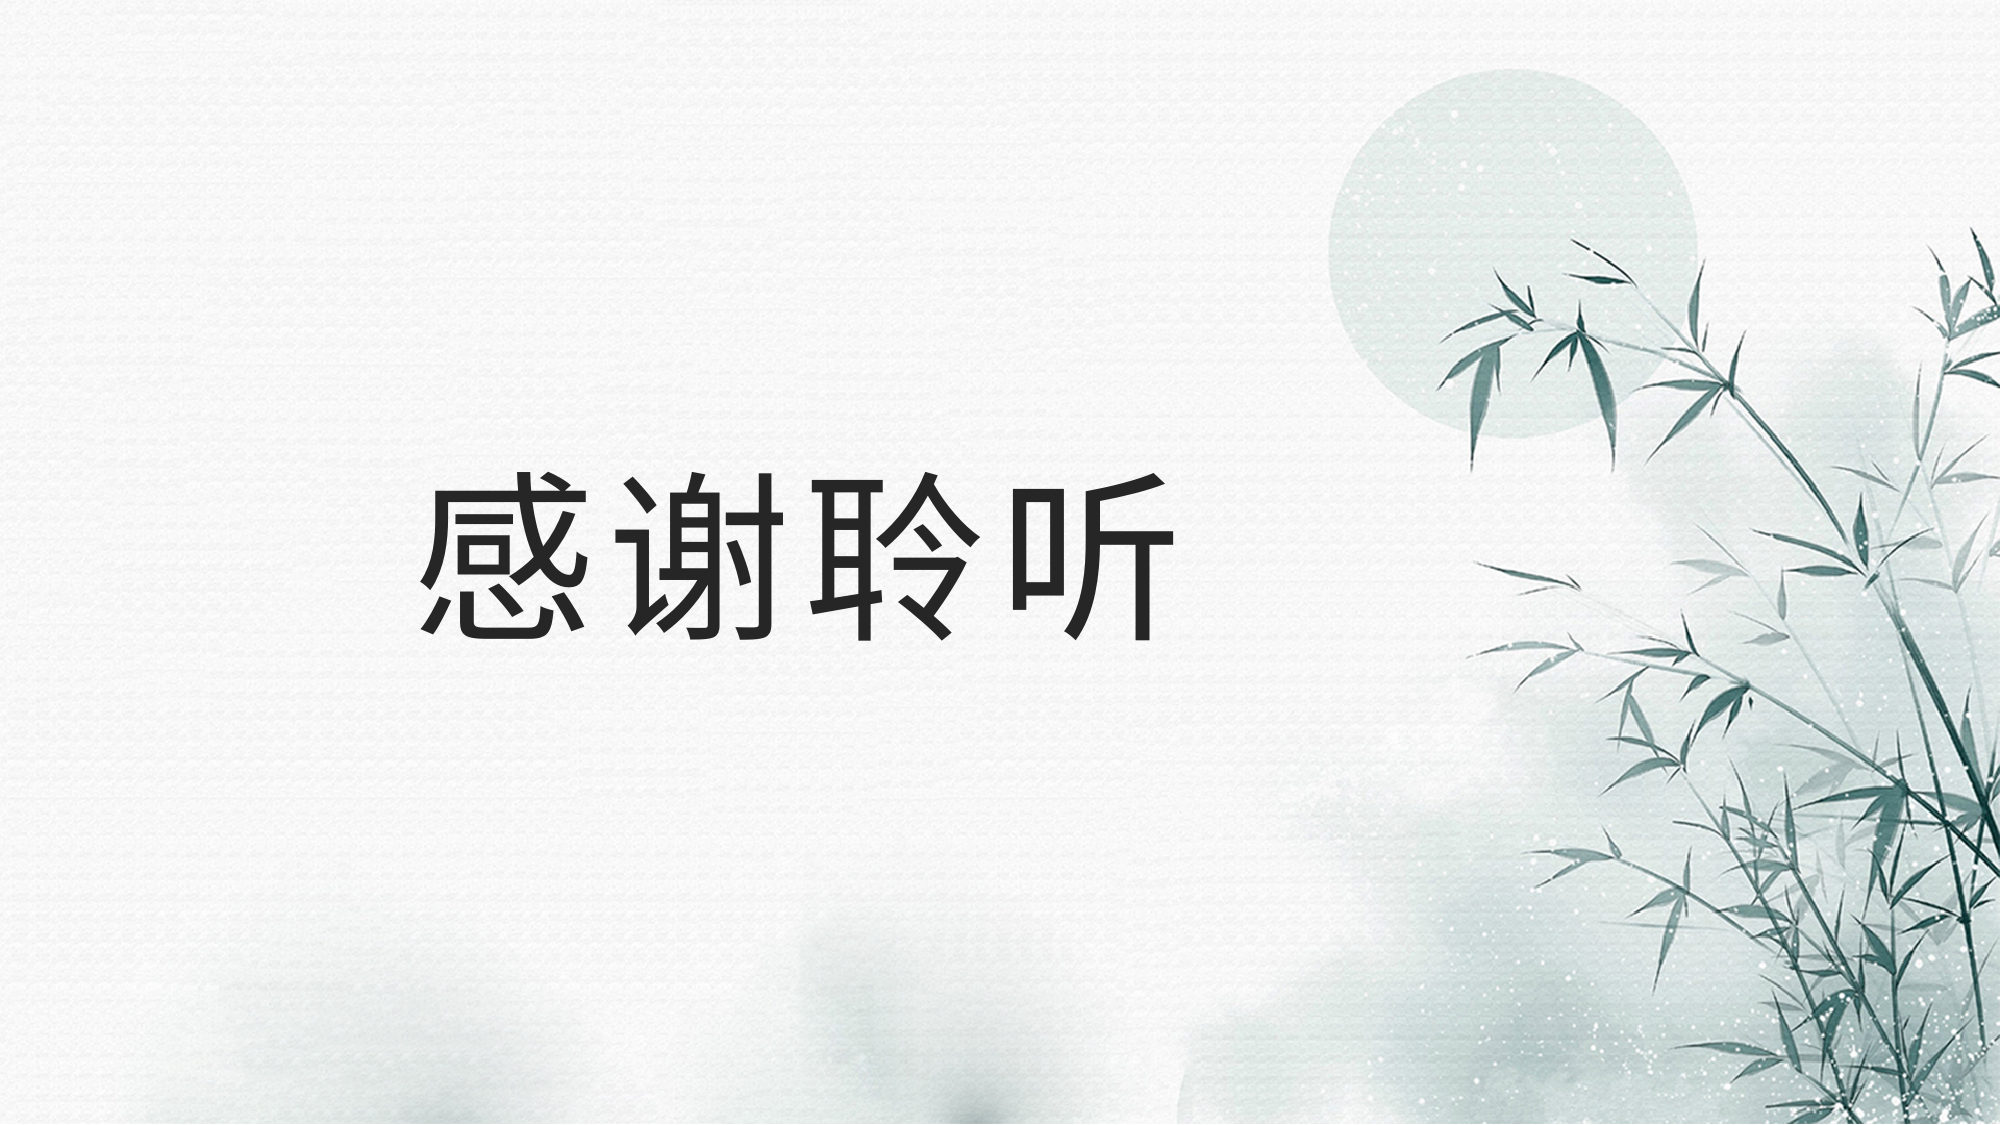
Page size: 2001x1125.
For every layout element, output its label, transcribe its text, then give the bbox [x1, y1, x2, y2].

picture [0, 0, 2001, 1125]
title 感谢聆听 [397, 376, 1311, 663]
